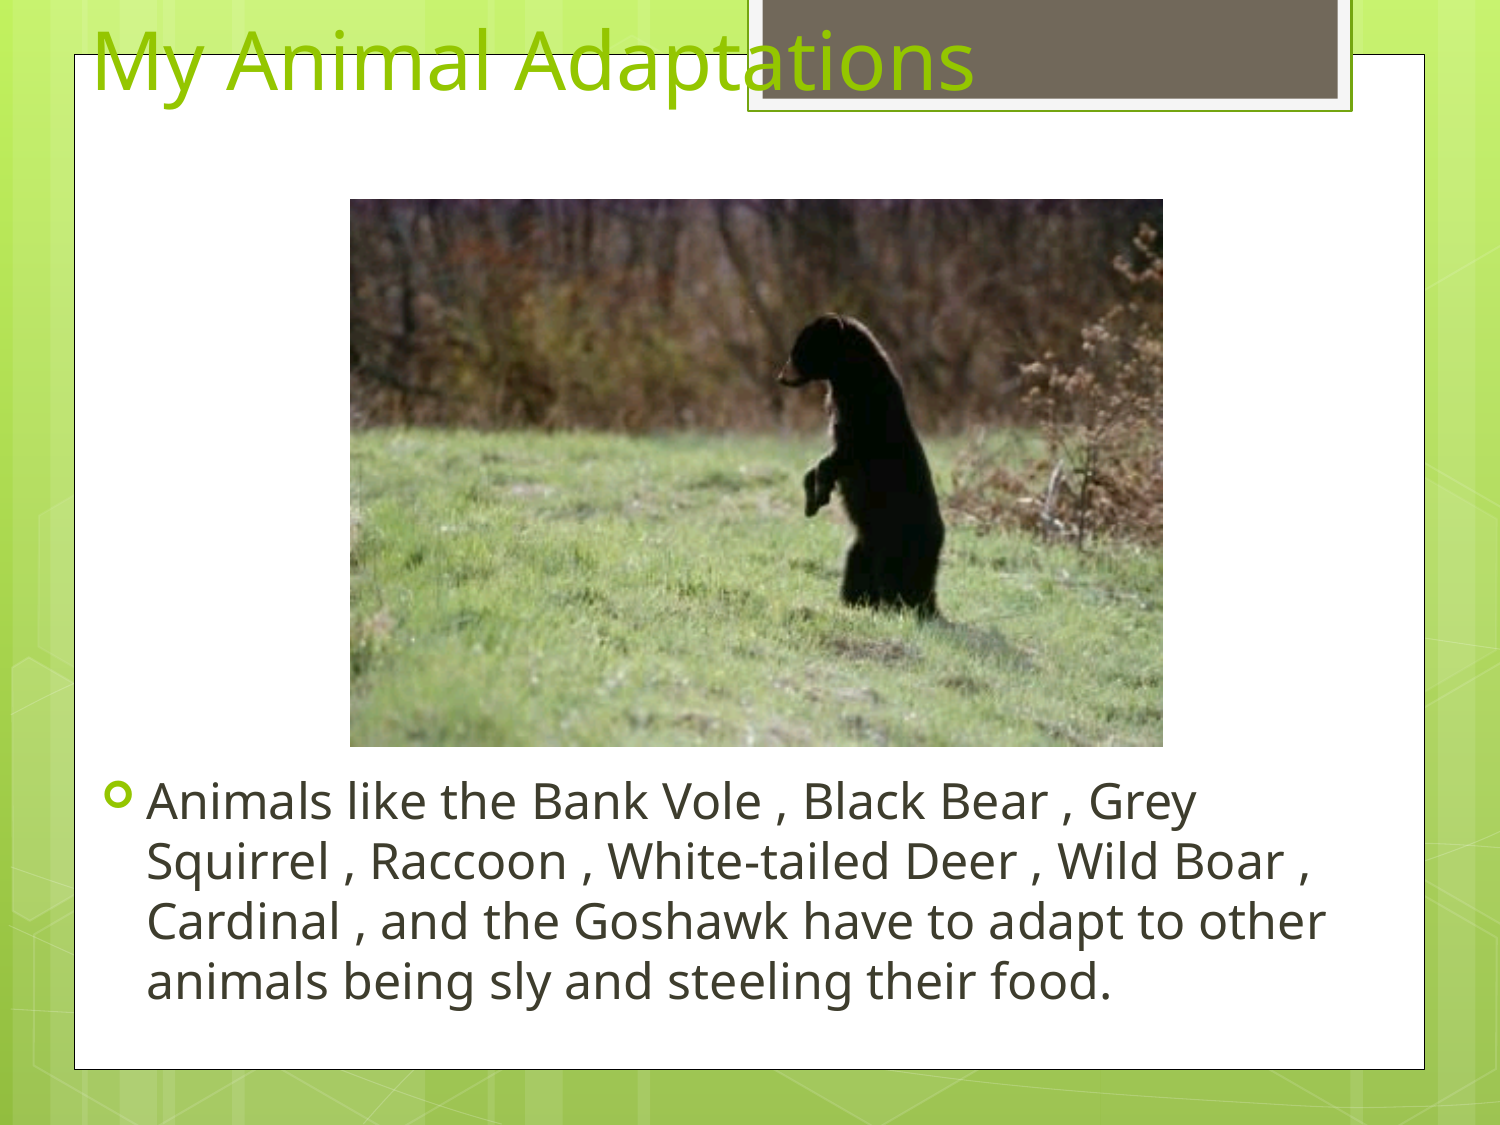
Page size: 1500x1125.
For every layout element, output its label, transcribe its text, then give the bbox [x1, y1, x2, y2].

list Animals like the Bank Vole , Black Bear , Grey Squirrel , Raccoon , White-tailed Deer , Wild Boar , Cardinal , and the Goshawk have to adapt to other animals being sly and steeling their food. [75, 762, 1425, 1125]
title My Animal Adaptations [75, 0, 1425, 213]
picture [349, 199, 1163, 747]
